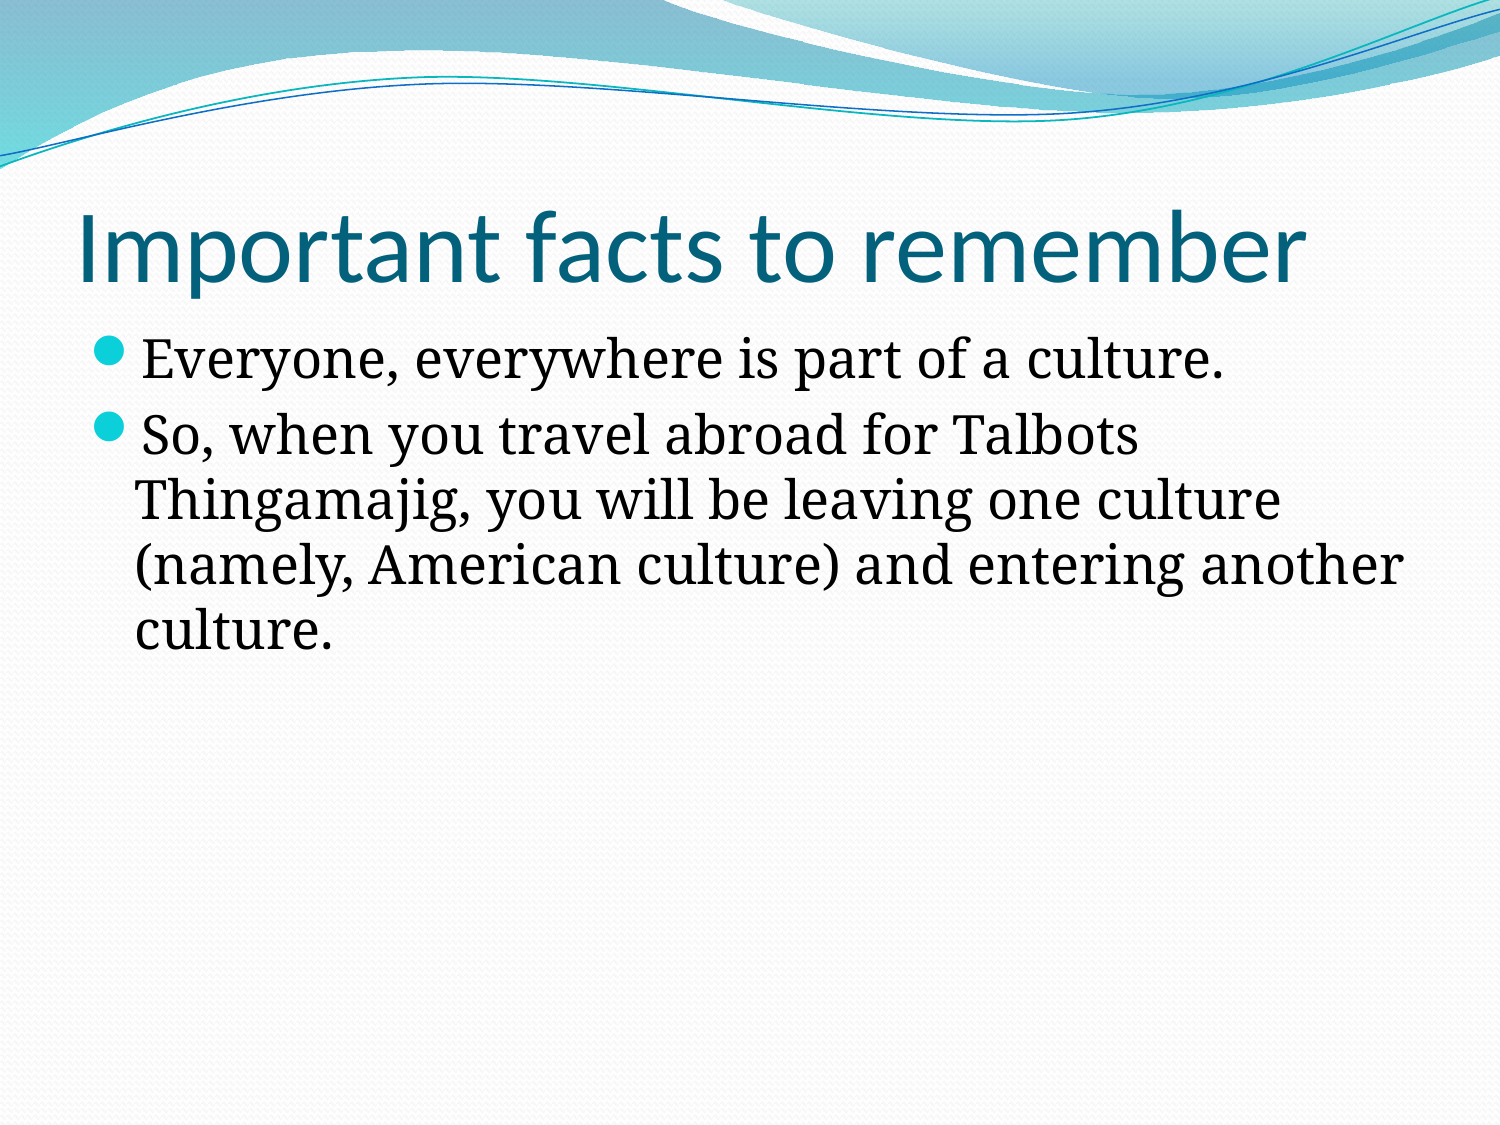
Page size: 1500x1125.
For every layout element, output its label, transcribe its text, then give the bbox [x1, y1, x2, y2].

list Everyone, everywhere is part of a culture. So, when you travel abroad for Talbots Thingamajig, you will be leaving one culture (namely, American culture) and entering another culture. [75, 317, 1425, 1038]
title Important facts to remember [75, 115, 1425, 303]
